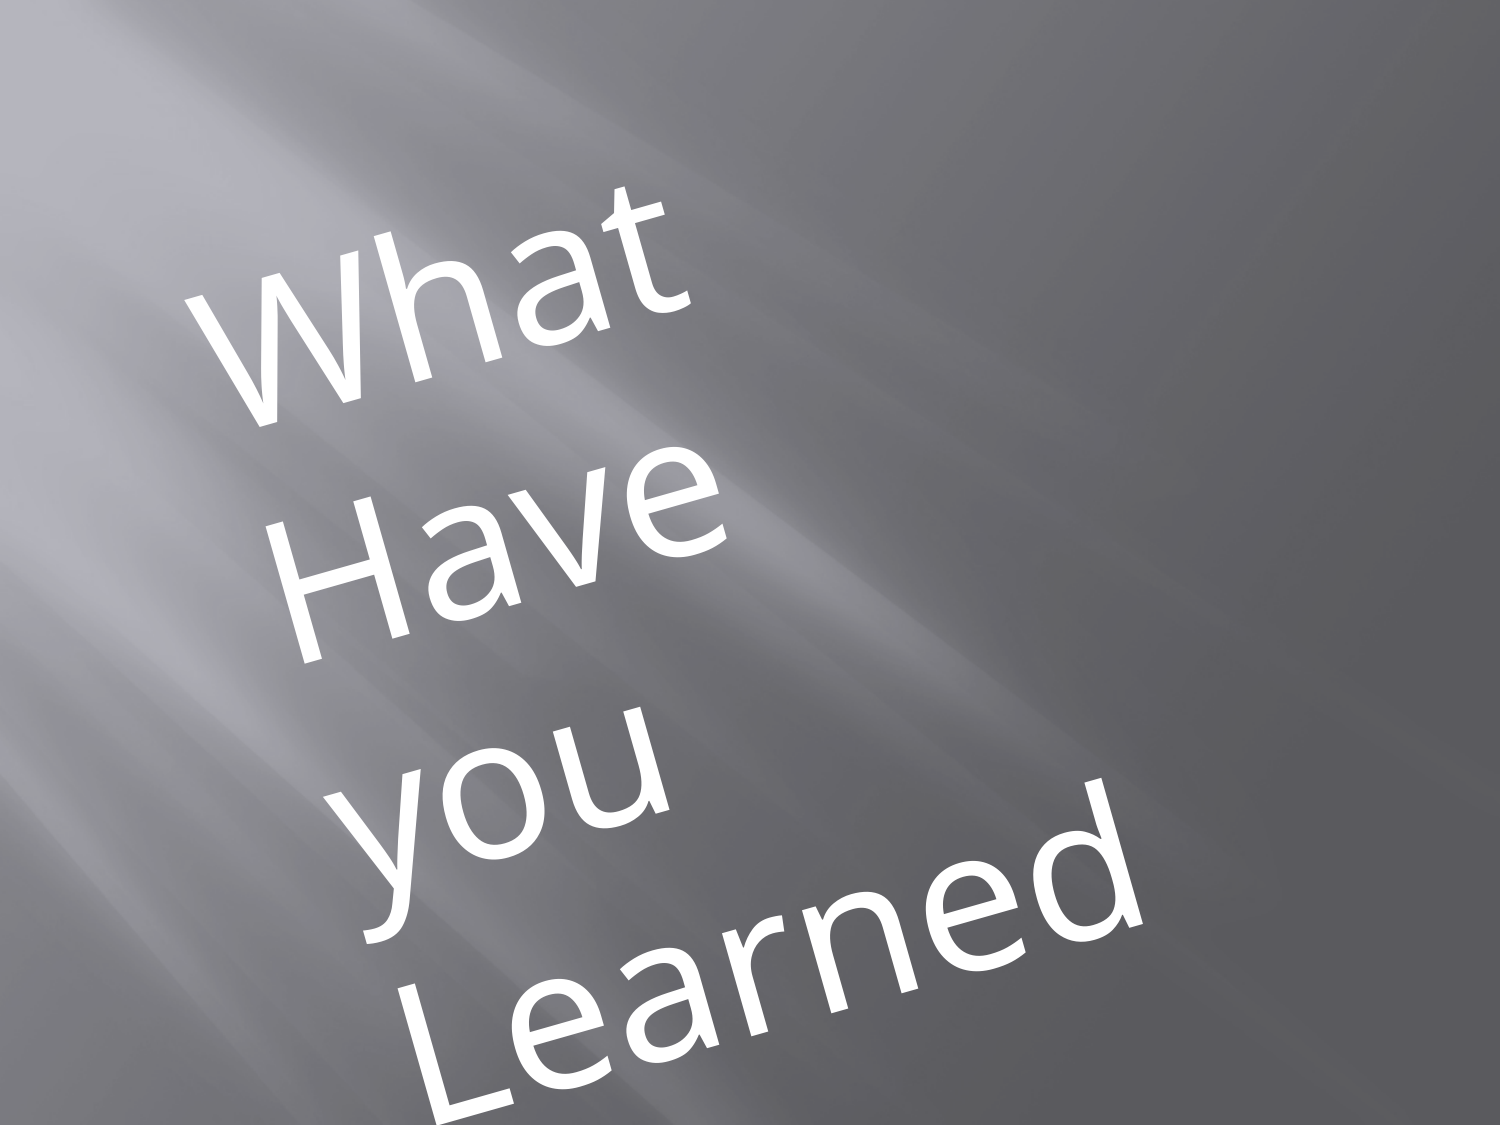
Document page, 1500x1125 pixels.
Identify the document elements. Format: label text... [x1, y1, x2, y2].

text_box What Have you Learned [149, 0, 1271, 1125]
